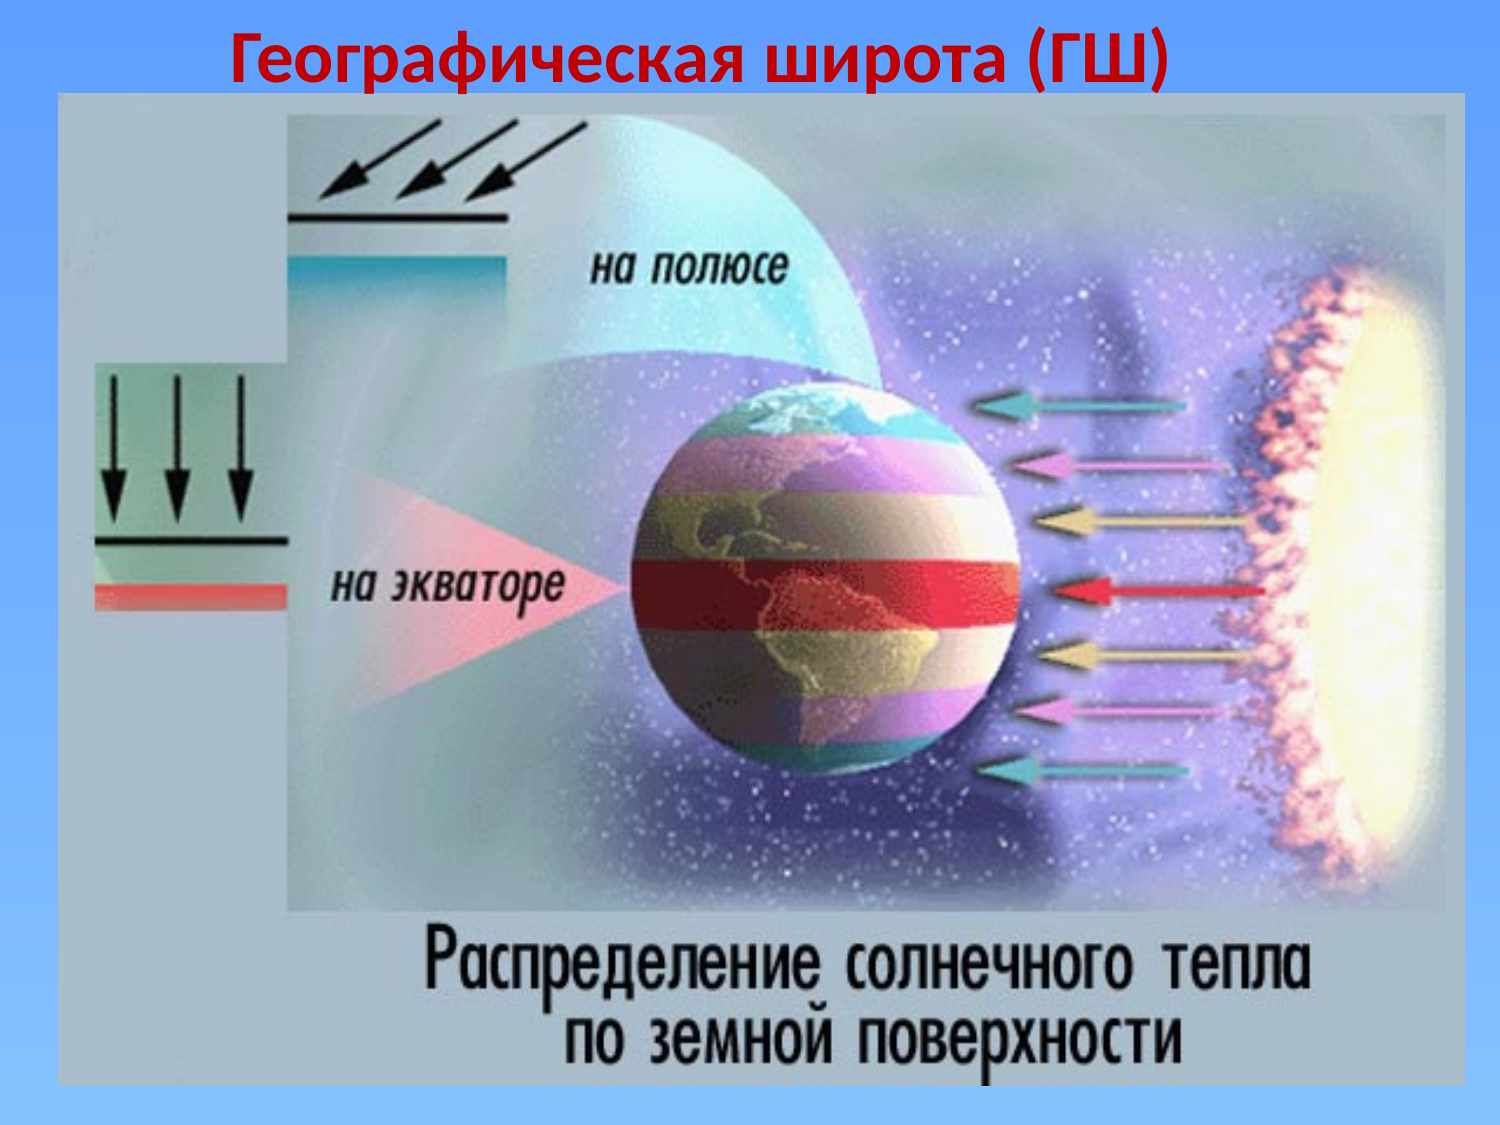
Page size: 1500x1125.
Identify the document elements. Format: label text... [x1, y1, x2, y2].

text_box Географическая широта (ГШ) [215, 0, 1188, 92]
picture [58, 93, 1466, 1087]
